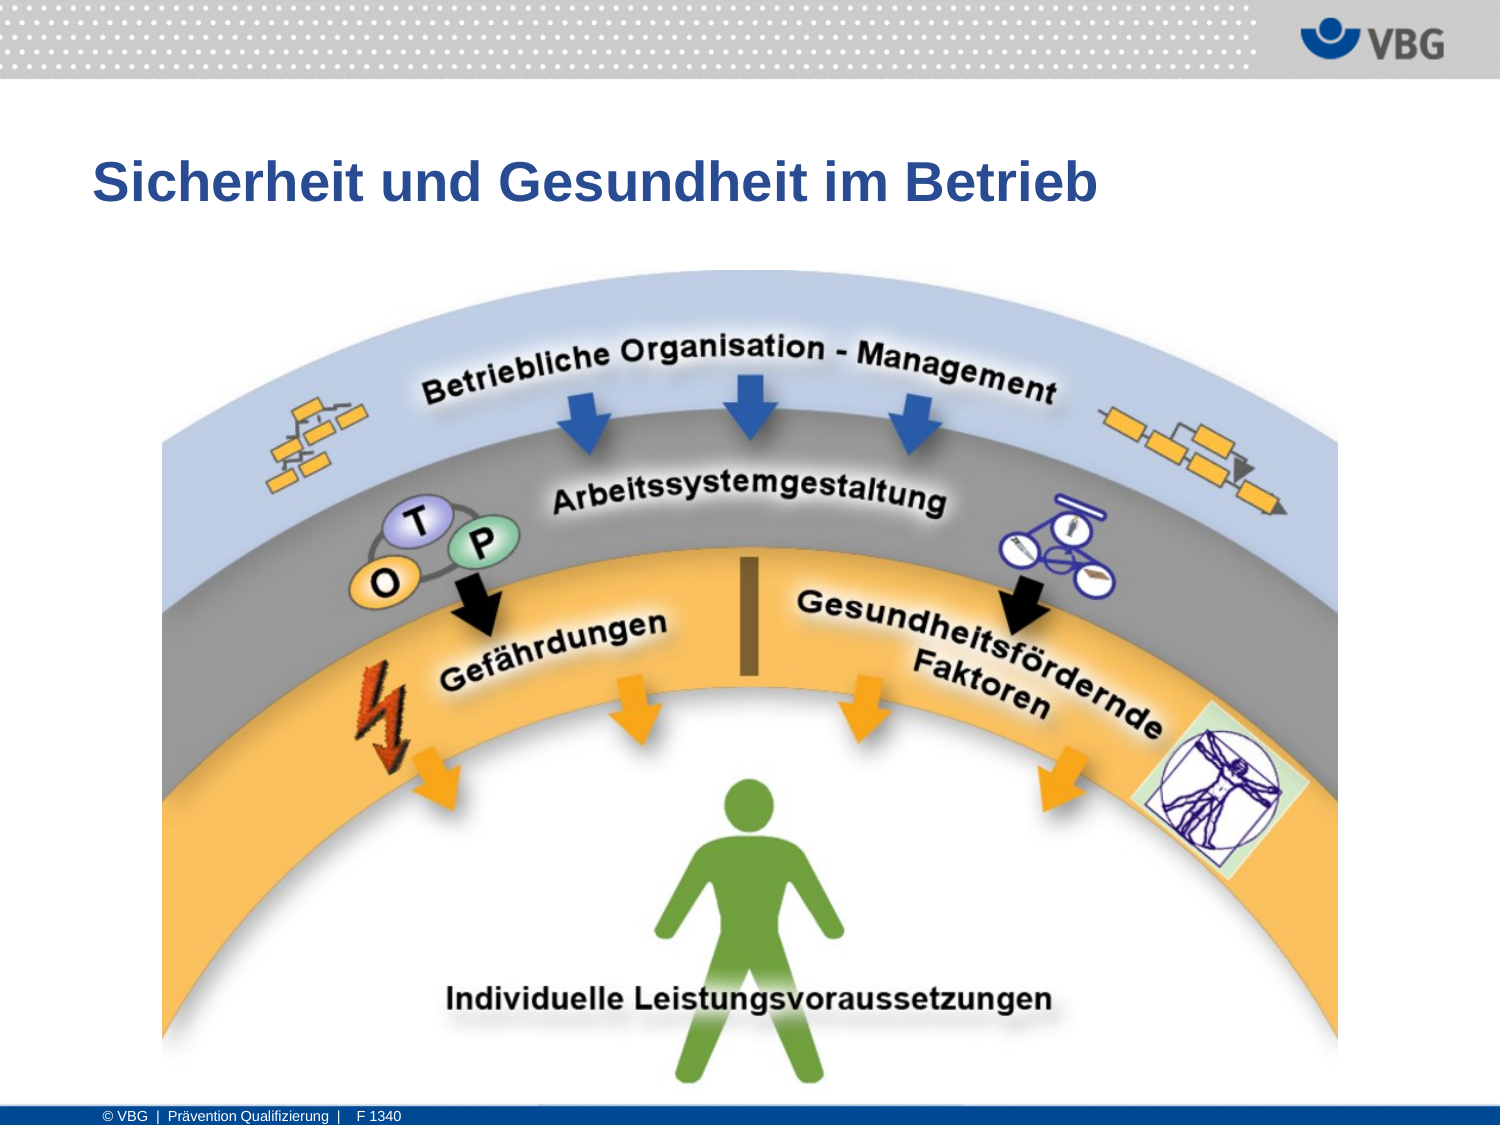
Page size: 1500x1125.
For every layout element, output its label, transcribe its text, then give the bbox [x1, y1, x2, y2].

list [162, 270, 1338, 1104]
list F 1340 [356, 1108, 547, 1125]
picture [0, 0, 1500, 1125]
title Sicherheit und Gesundheit im Betrieb [92, 112, 1410, 254]
